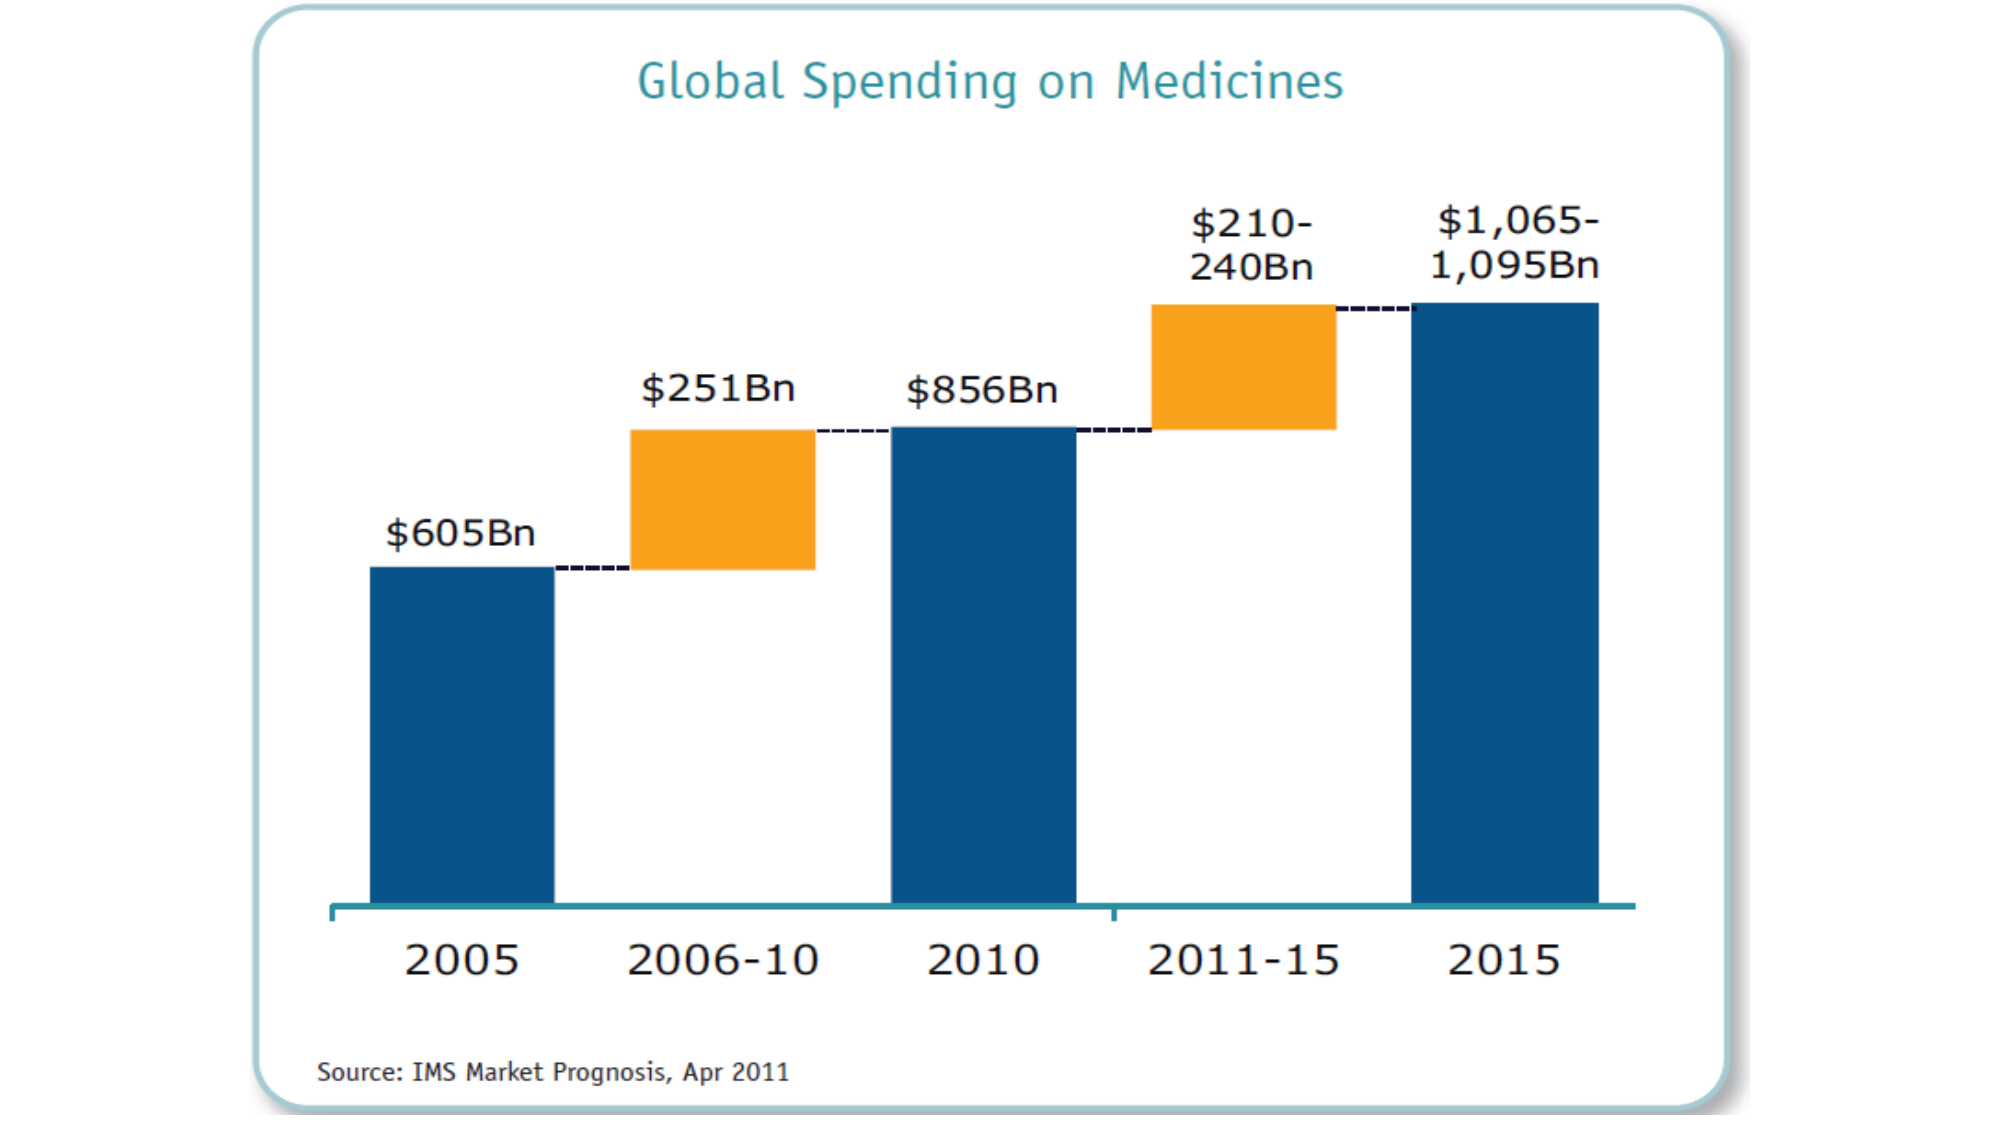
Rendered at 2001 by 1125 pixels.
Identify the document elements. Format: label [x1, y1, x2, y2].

picture [249, 0, 1750, 1115]
